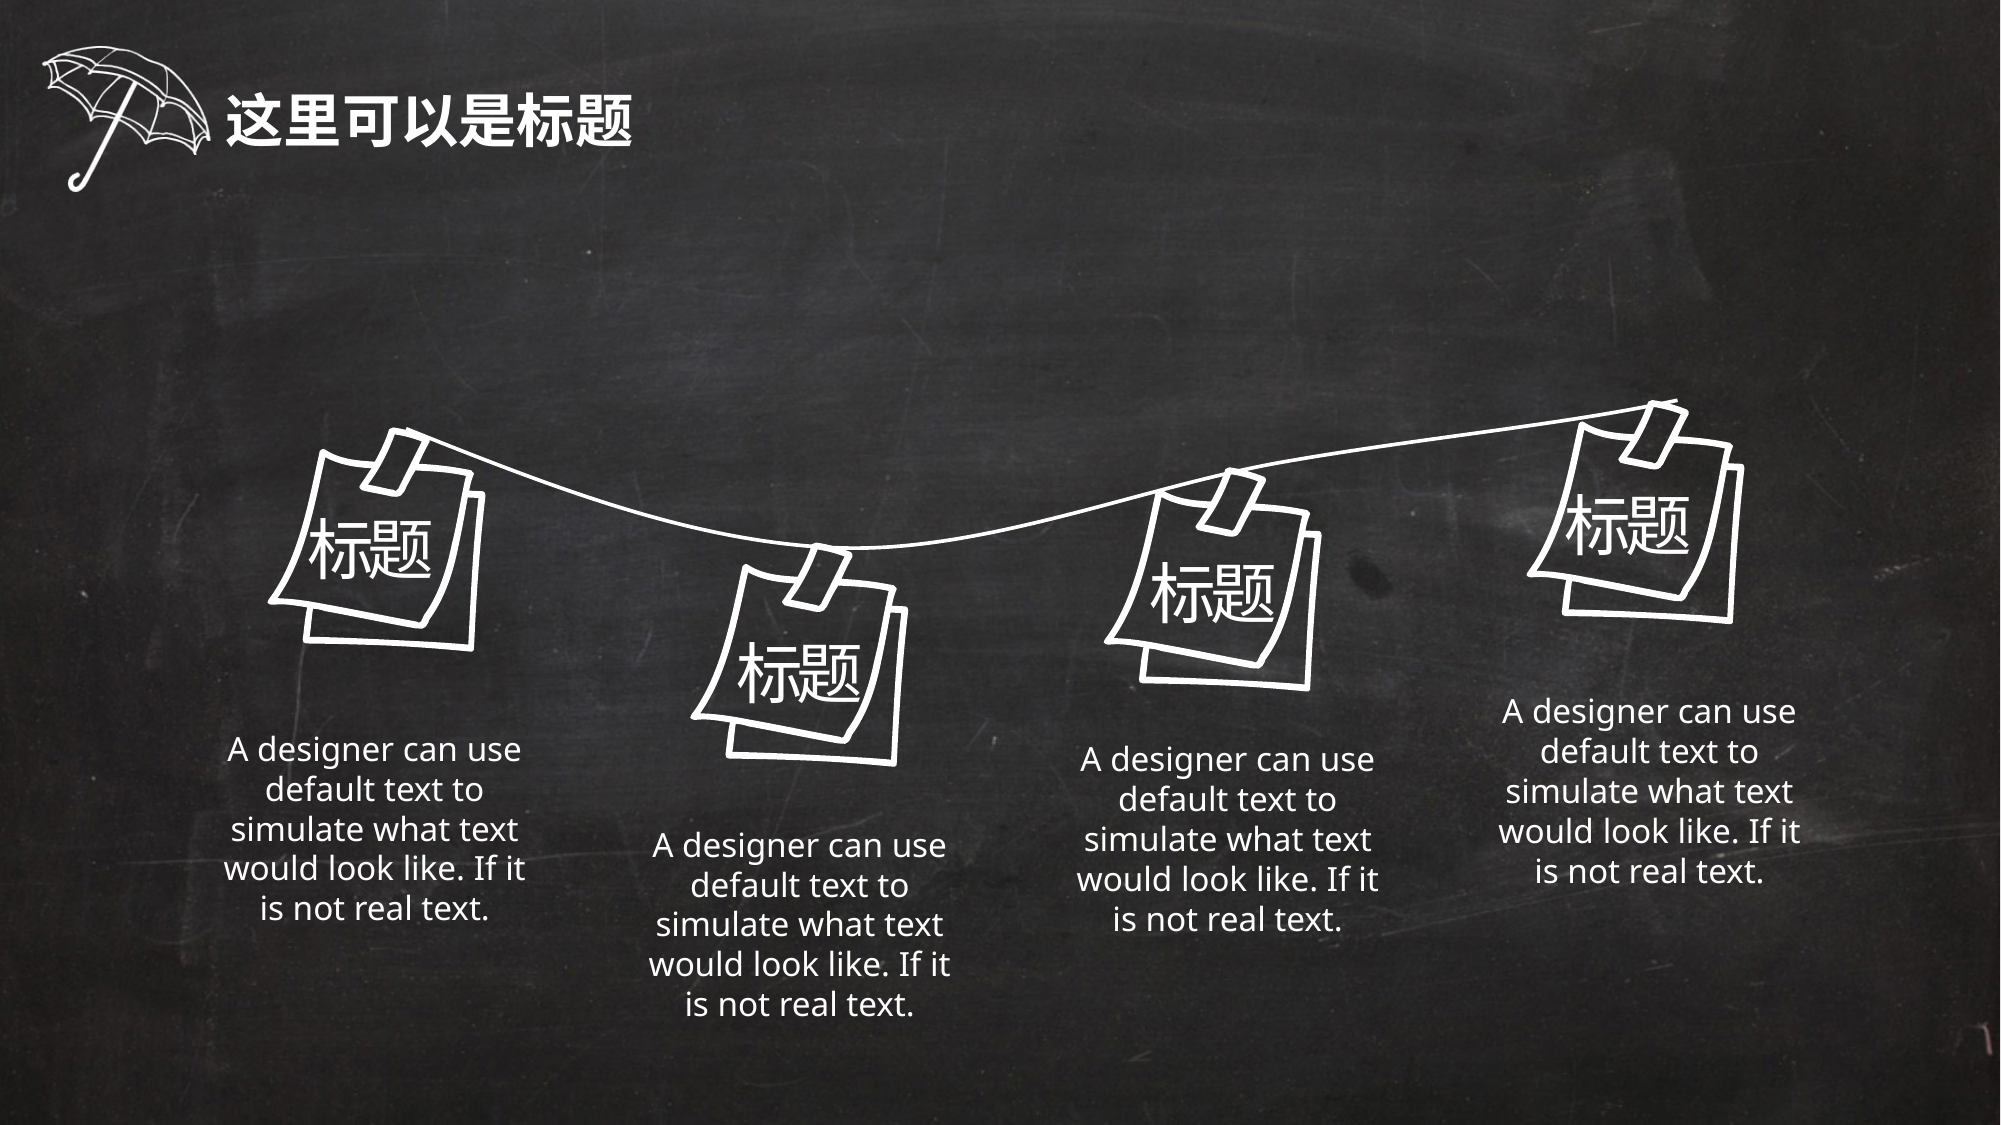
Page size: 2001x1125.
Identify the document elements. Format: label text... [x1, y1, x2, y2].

text_box [405, 399, 1678, 550]
text_box A designer can use default text to simulate what text would look like. If it is not real text. [1476, 682, 1823, 897]
text_box [1526, 403, 1745, 625]
text_box [1103, 471, 1322, 692]
text_box 标题 [1549, 476, 1707, 571]
text_box A designer can use default text to simulate what text would look like. If it is not real text. [201, 720, 548, 935]
text_box A designer can use default text to simulate what text would look like. If it is not real text. [627, 816, 973, 1031]
text_box 标题 [292, 500, 450, 595]
picture [0, 0, 2001, 1125]
text_box 标题 [721, 624, 879, 720]
text_box [267, 427, 486, 652]
text_box A designer can use default text to simulate what text would look like. If it is not real text. [1055, 731, 1401, 946]
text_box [42, 46, 669, 192]
text_box [690, 548, 909, 767]
text_box 标题 [1134, 544, 1292, 640]
